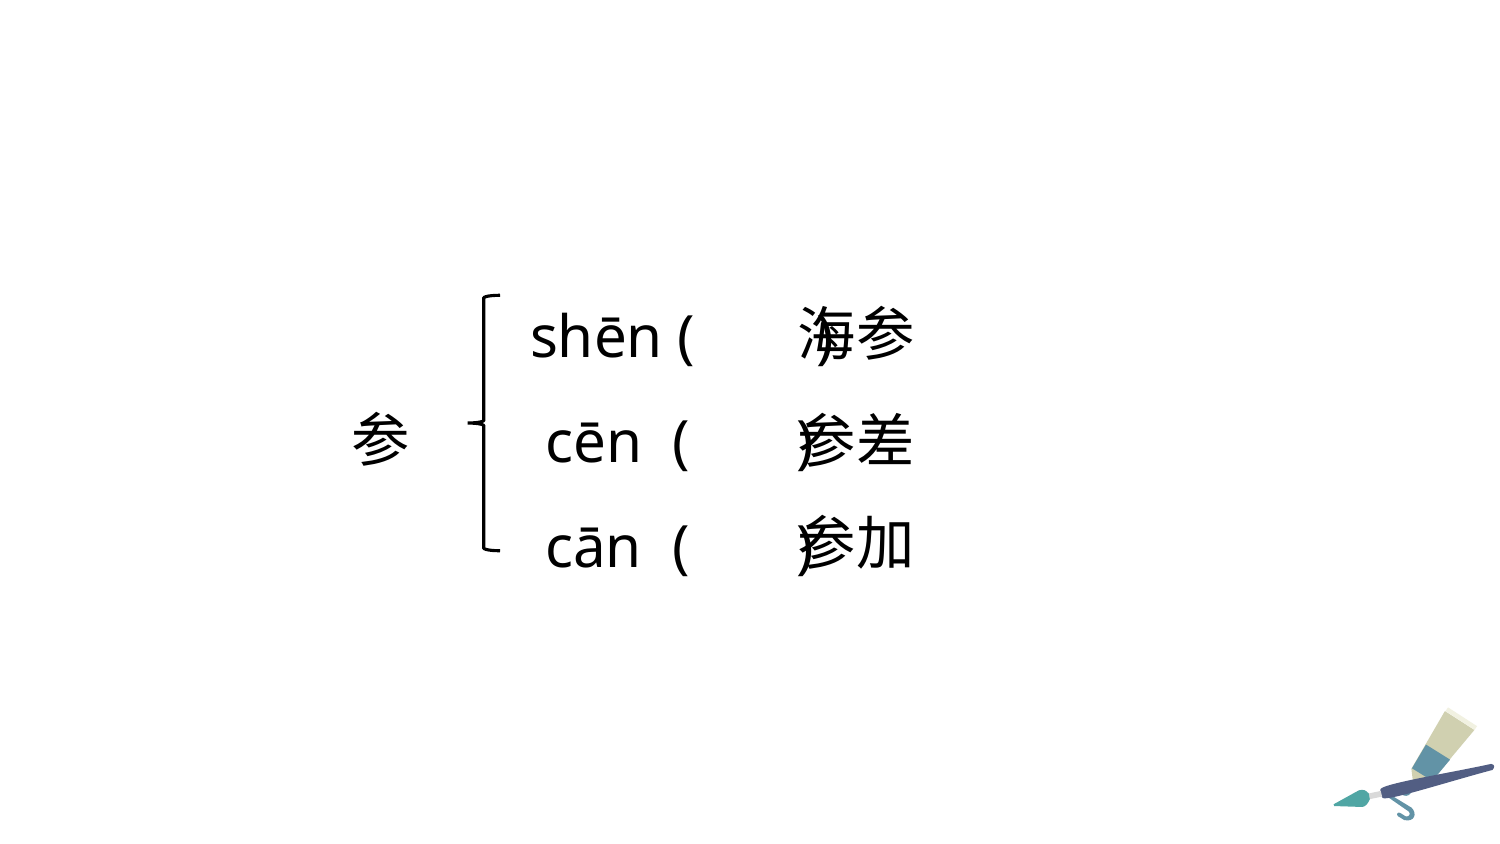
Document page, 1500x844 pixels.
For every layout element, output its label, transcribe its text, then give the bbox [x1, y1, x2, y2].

text_box 海参 [783, 289, 930, 375]
text_box 参加 [783, 498, 930, 584]
text_box 参差 [783, 396, 930, 482]
text_box [467, 294, 500, 552]
text_box 参 [336, 395, 449, 481]
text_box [1358, 708, 1481, 844]
text_box shēn ( ) cēn ( ) cān ( ) [500, 256, 1014, 587]
